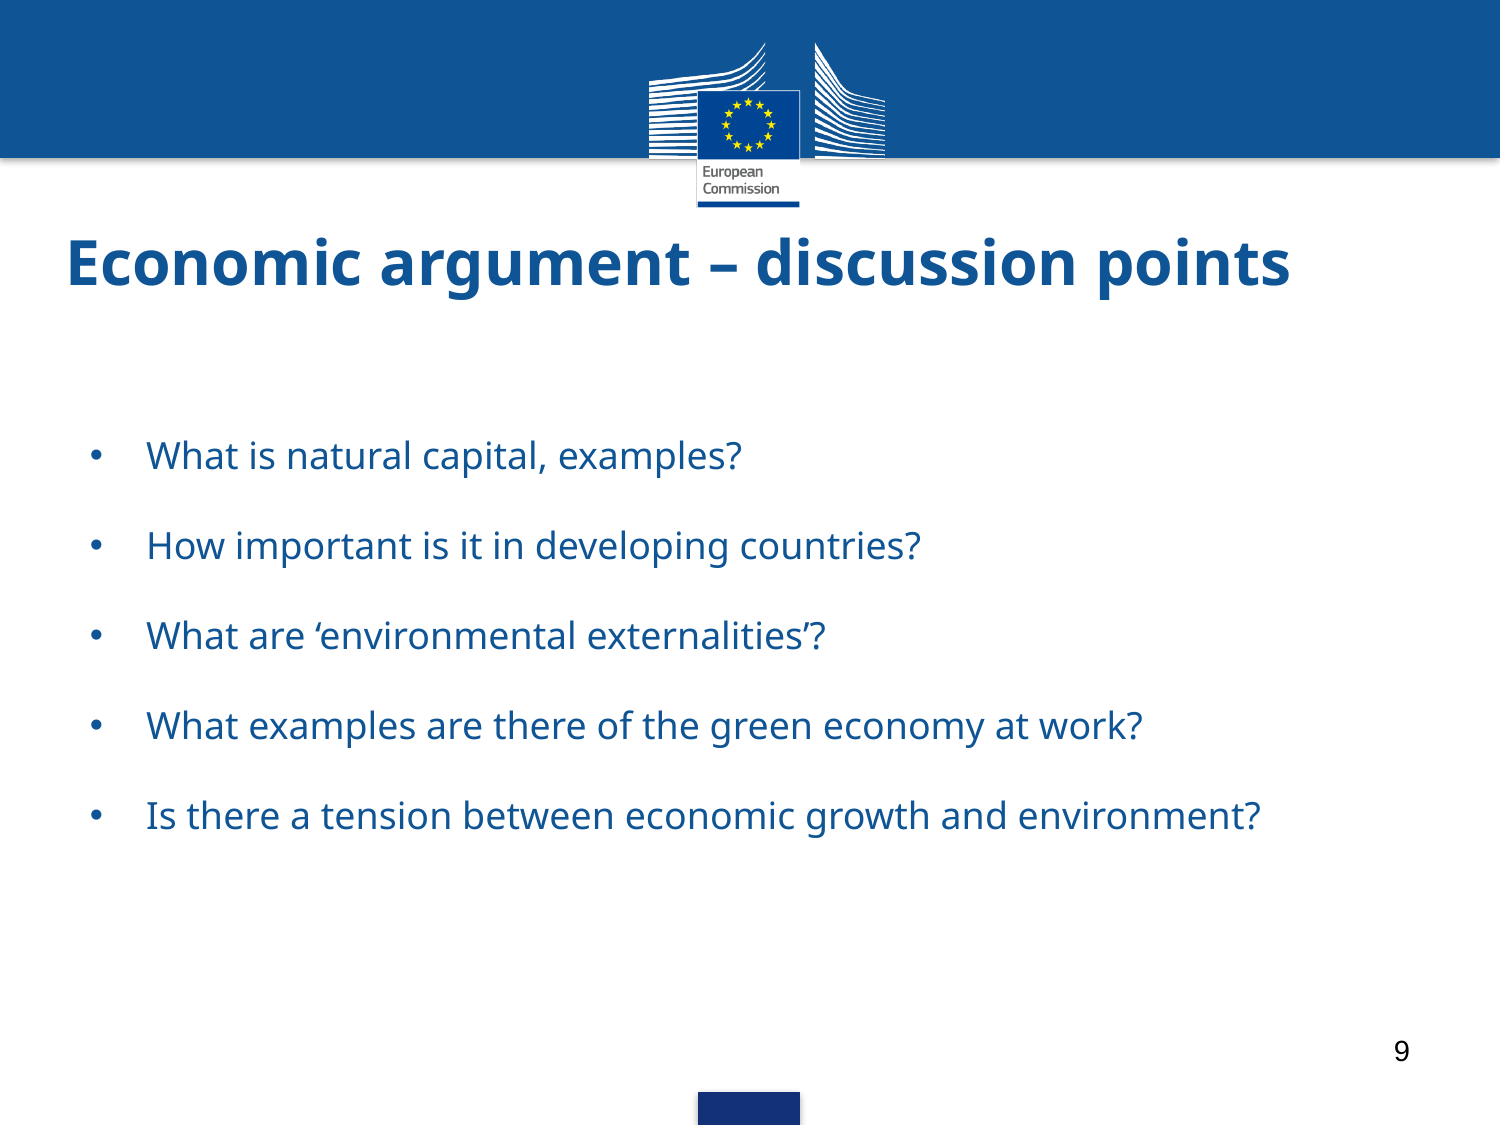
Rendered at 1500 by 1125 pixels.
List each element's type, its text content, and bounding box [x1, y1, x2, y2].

picture [649, 42, 885, 183]
title Economic argument – discussion points [49, 183, 1488, 338]
slide_number 9 [1074, 1024, 1426, 1103]
text_box What is natural capital, examples? How important is it in developing countries? What are ‘environmental externalities’? What examples are there of the green economy at work? Is there a tension between economic growth and environment? [74, 424, 1378, 890]
